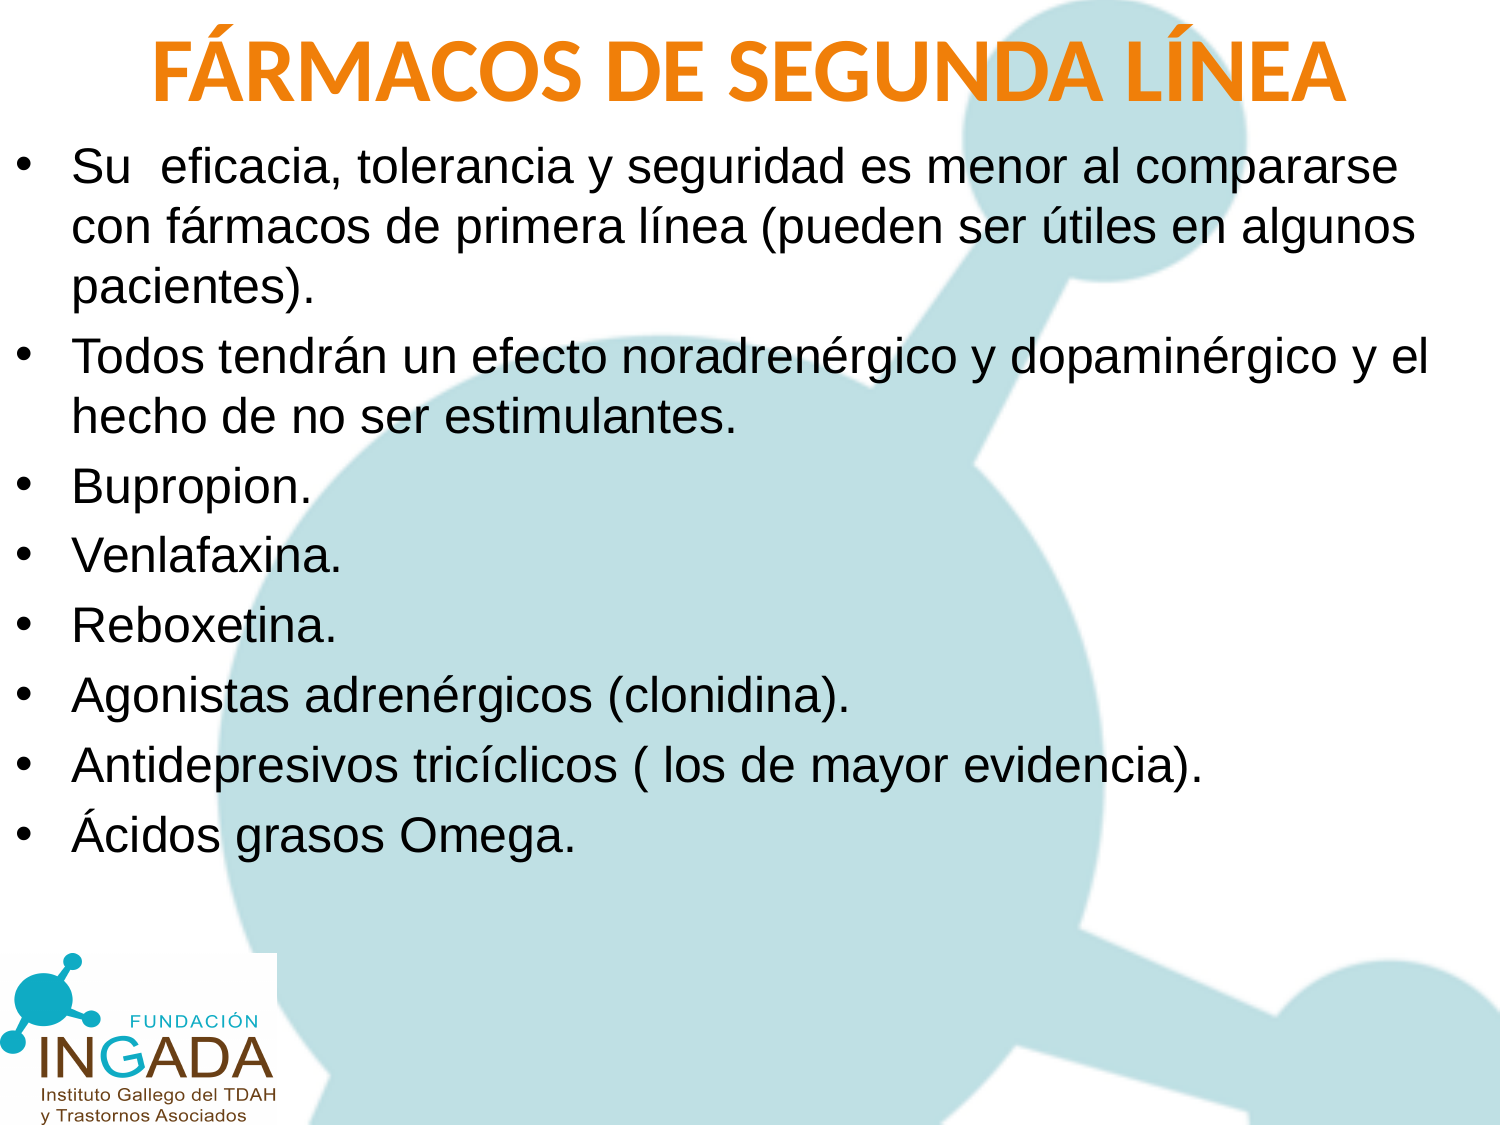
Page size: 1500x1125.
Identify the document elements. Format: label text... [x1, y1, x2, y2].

picture [0, 953, 277, 1125]
title FÁRMACOS DE SEGUNDA LÍNEA [0, 0, 1500, 125]
list Su eficacia, tolerancia y seguridad es menor al compararse con fármacos de primera línea (pueden ser útiles en algunos pacientes). Todos tendrán un efecto noradrenérgico y dopaminérgico y el hecho de no ser estimulantes. Bupropion. Venlafaxina. Reboxetina. Agonistas adrenérgicos (clonidina). Antidepresivos tricíclicos ( los de mayor evidencia). Ácidos grasos Omega. [0, 125, 1500, 950]
